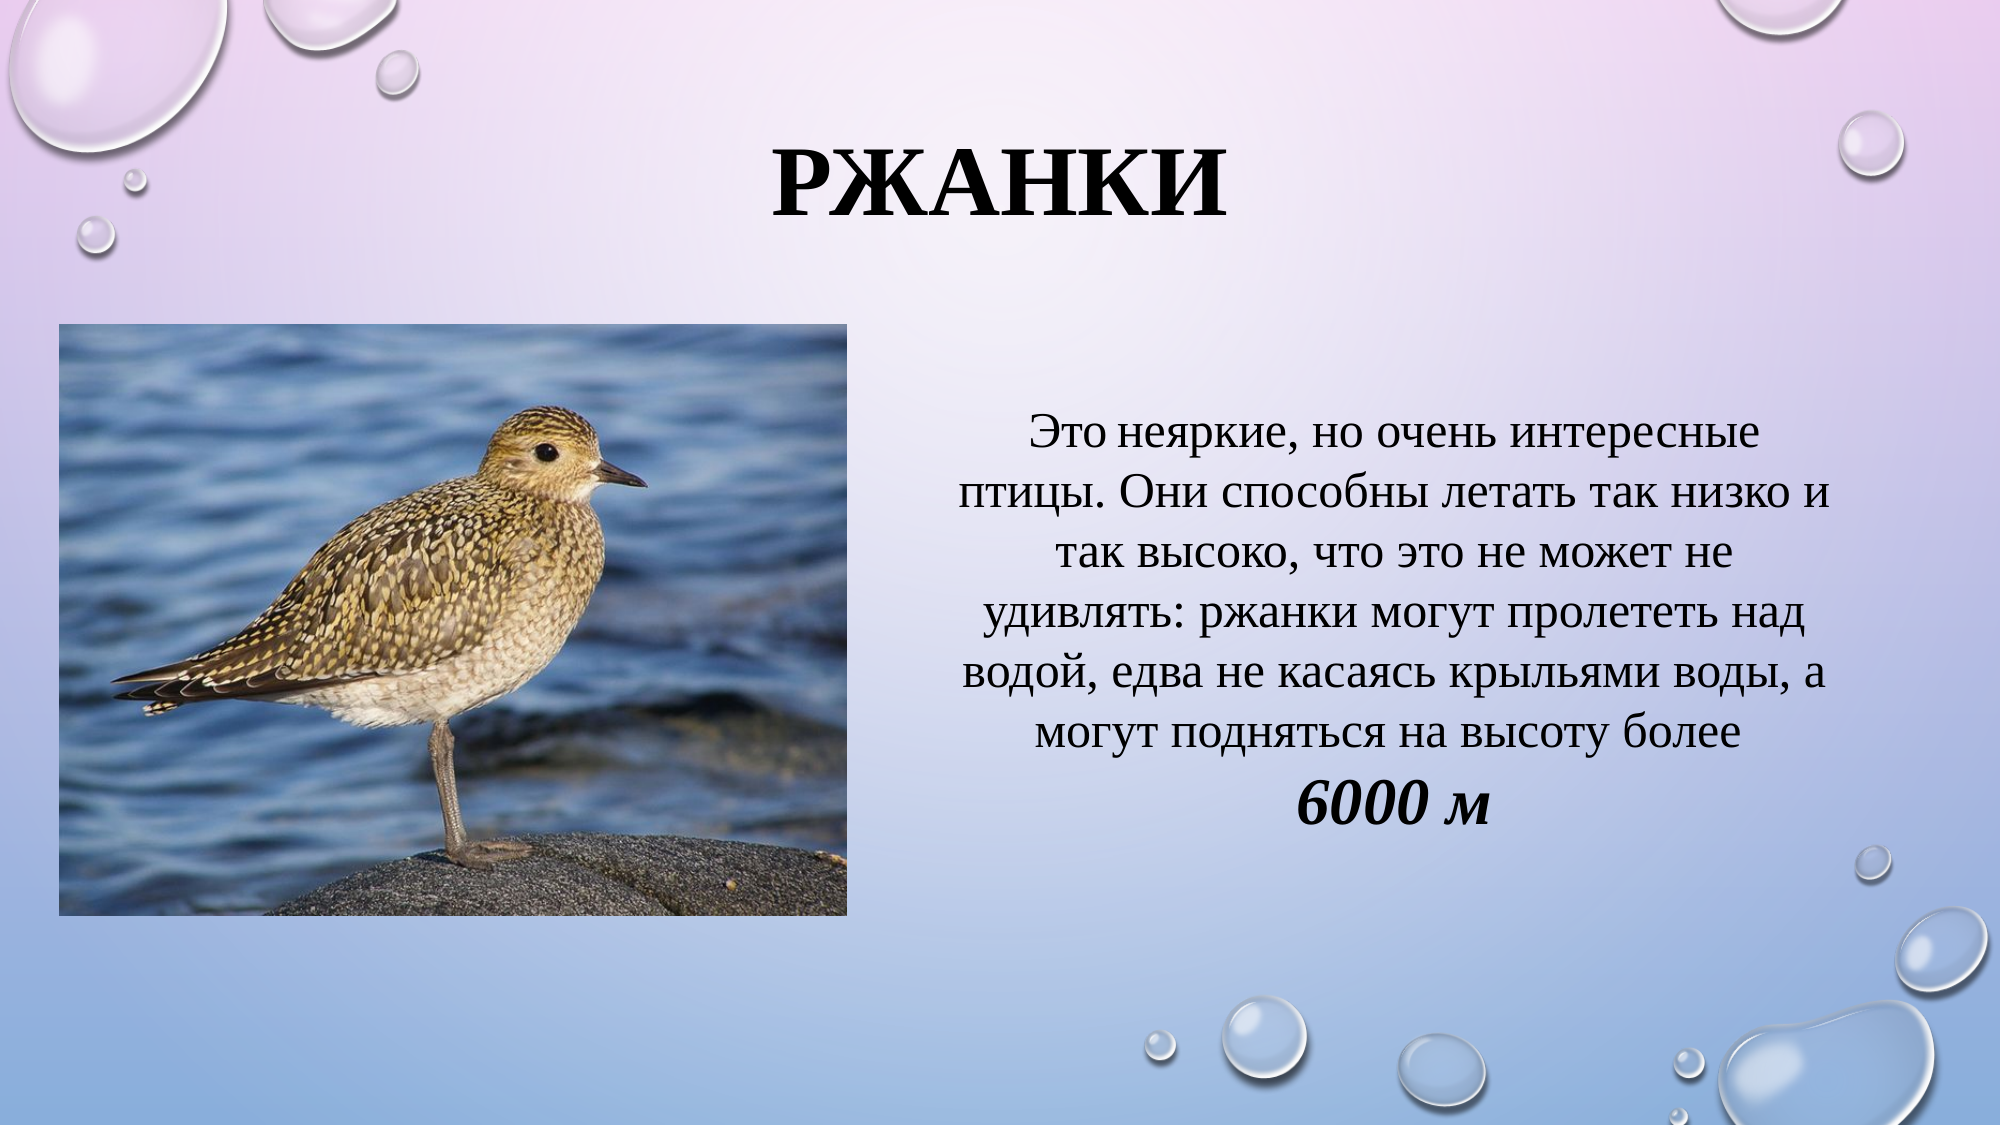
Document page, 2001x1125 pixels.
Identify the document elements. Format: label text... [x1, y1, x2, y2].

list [58, 324, 847, 916]
picture [0, 0, 2000, 1125]
title Ржанки [149, 101, 1851, 265]
text_box Это неяркие, но очень интересные птицы. Они способны летать так низко и так высоко, что это не может не удивлять: ржанки могут пролететь над водой, едва не касаясь крыльями воды, а могут подняться на высоту более 6000 м [939, 390, 1850, 845]
